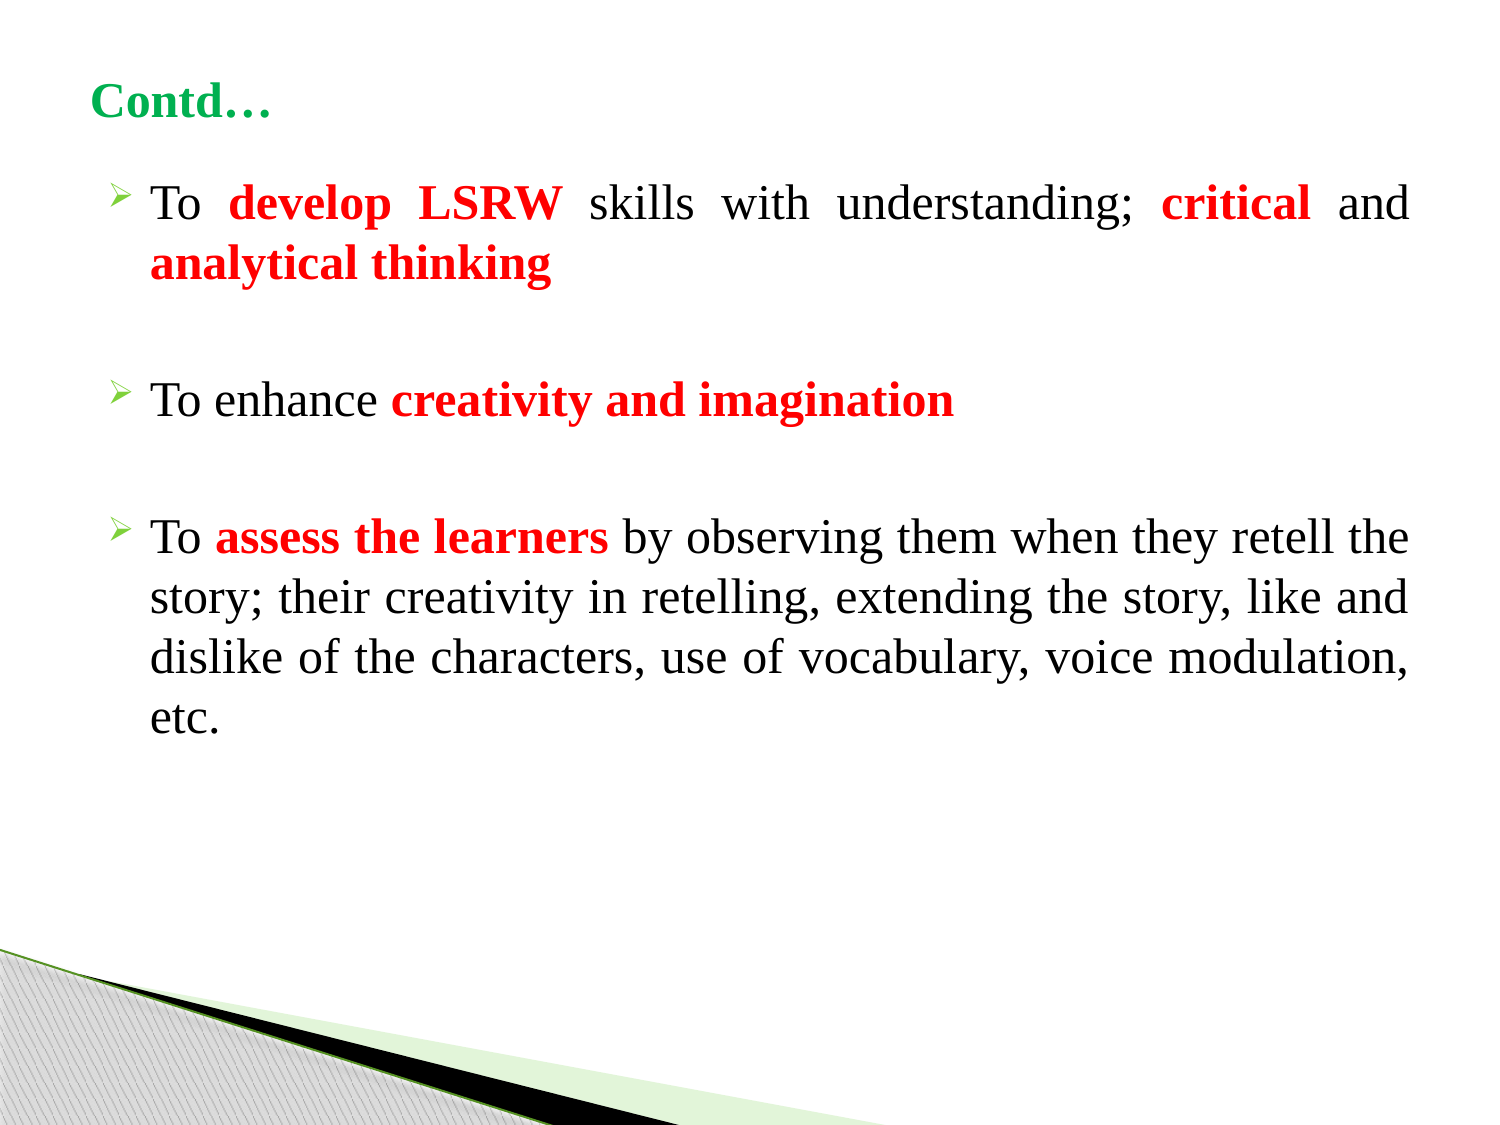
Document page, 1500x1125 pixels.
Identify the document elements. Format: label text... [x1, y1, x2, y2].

list To develop LSRW skills with understanding; critical and analytical thinking To enhance creativity and imagination To assess the learners by observing them when they retell the story; their creativity in retelling, extending the story, like and dislike of the characters, use of vocabulary, voice modulation, etc. [75, 162, 1425, 986]
title Contd… [75, 45, 1425, 150]
